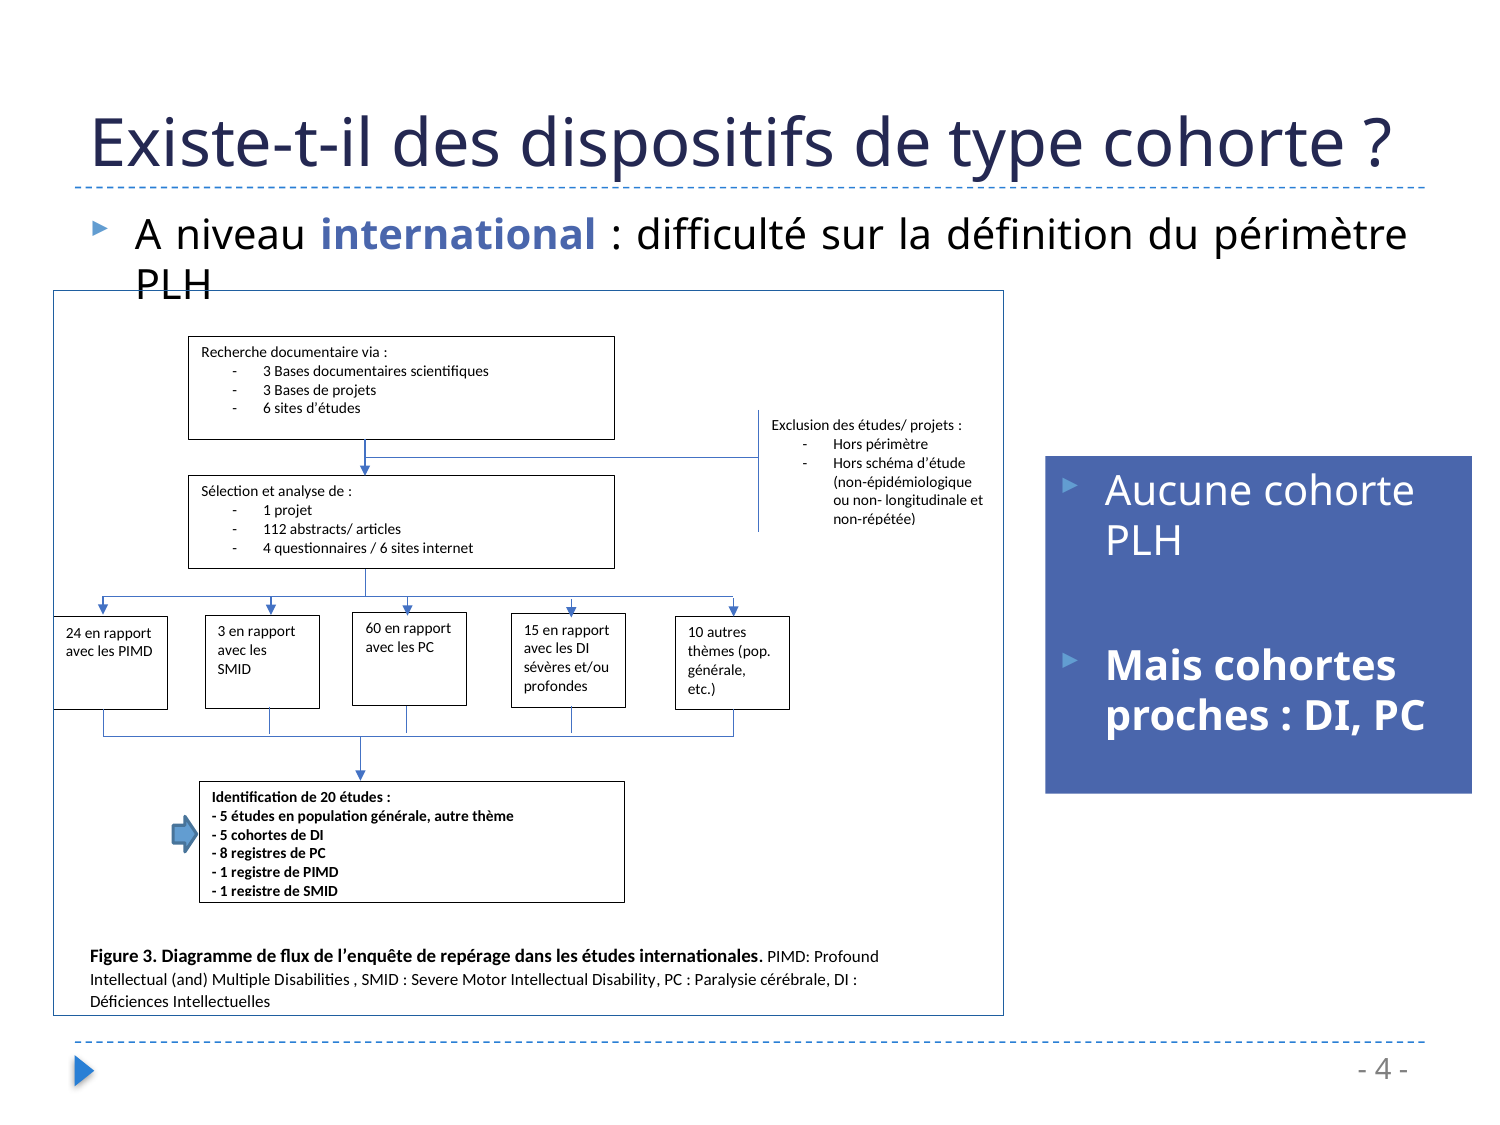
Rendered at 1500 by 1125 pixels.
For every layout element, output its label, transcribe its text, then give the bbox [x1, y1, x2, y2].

title Existe-t-il des dispositifs de type cohorte ? [75, 24, 1425, 188]
picture [52, 290, 1004, 1016]
text_box Aucune cohorte PLH Mais cohortes proches : DI, PC [1045, 456, 1472, 794]
list A niveau international : difficulté sur la définition du périmètre PLH [75, 200, 1424, 327]
footer - 4 - [475, 1042, 1424, 1103]
